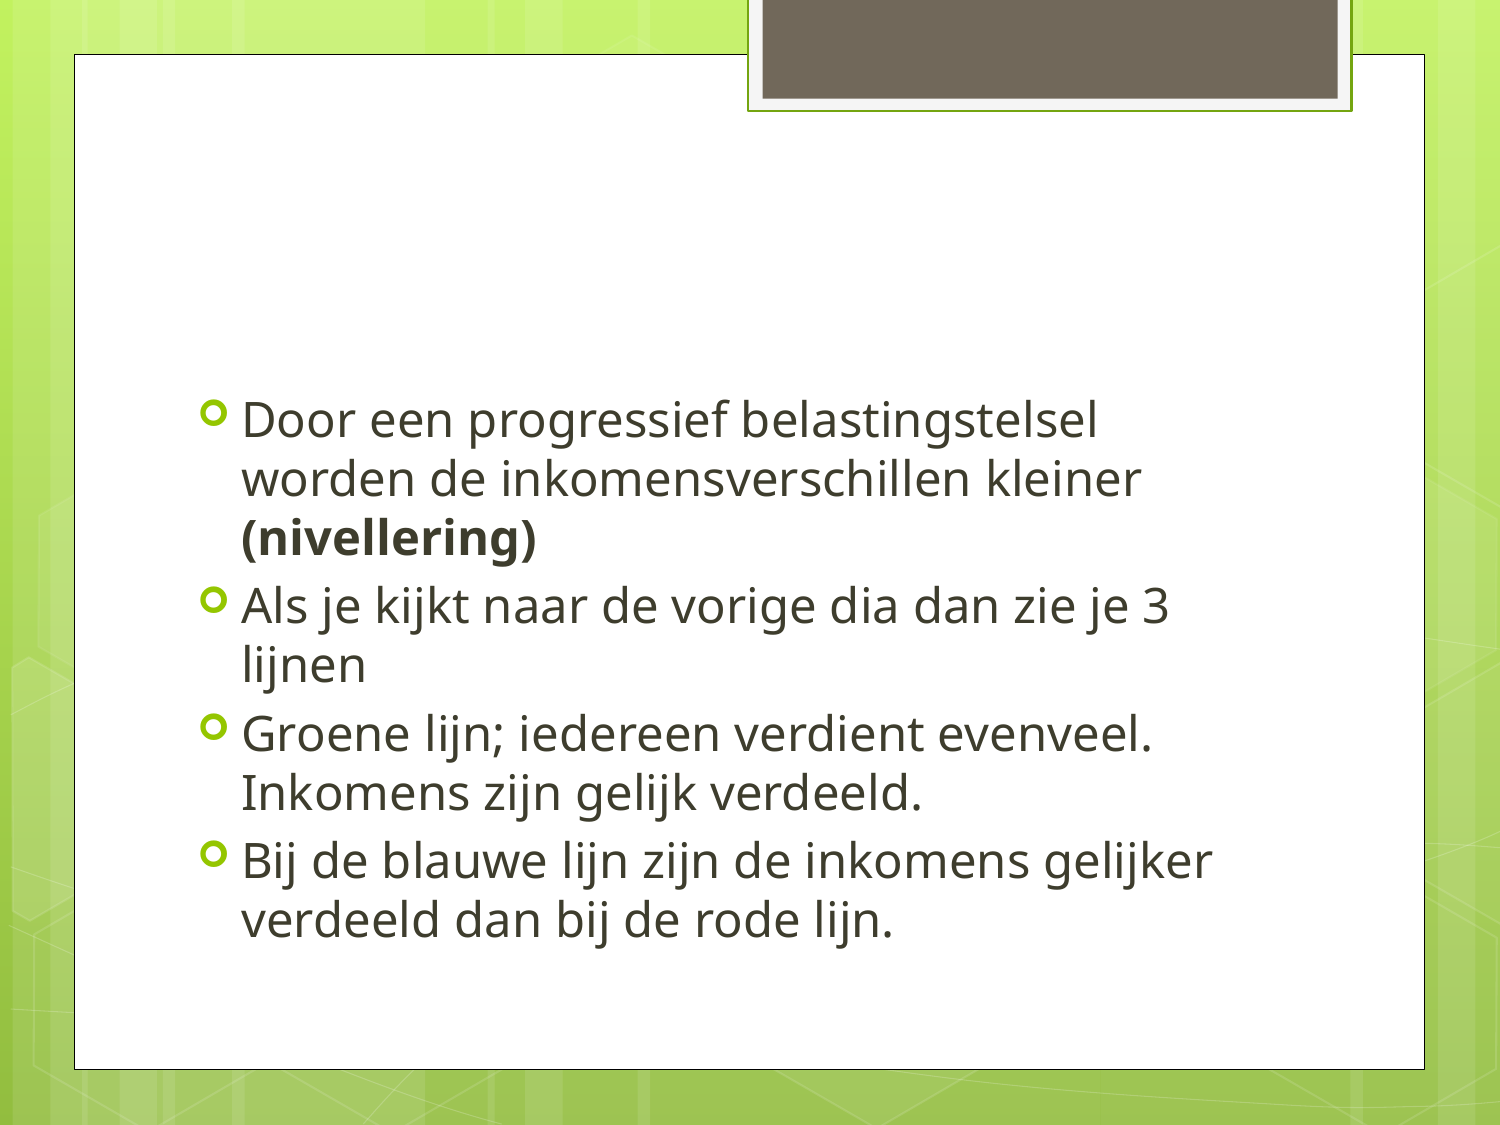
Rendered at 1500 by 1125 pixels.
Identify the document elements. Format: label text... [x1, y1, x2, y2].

list Door een progressief belastingstelsel worden de inkomensverschillen kleiner (nivellering) Als je kijkt naar de vorige dia dan zie je 3 lijnen Groene lijn; iedereen verdient evenveel. Inkomens zijn gelijk verdeeld. Bij de blauwe lijn zijn de inkomens gelijker verdeeld dan bij de rode lijn. [171, 381, 1283, 957]
